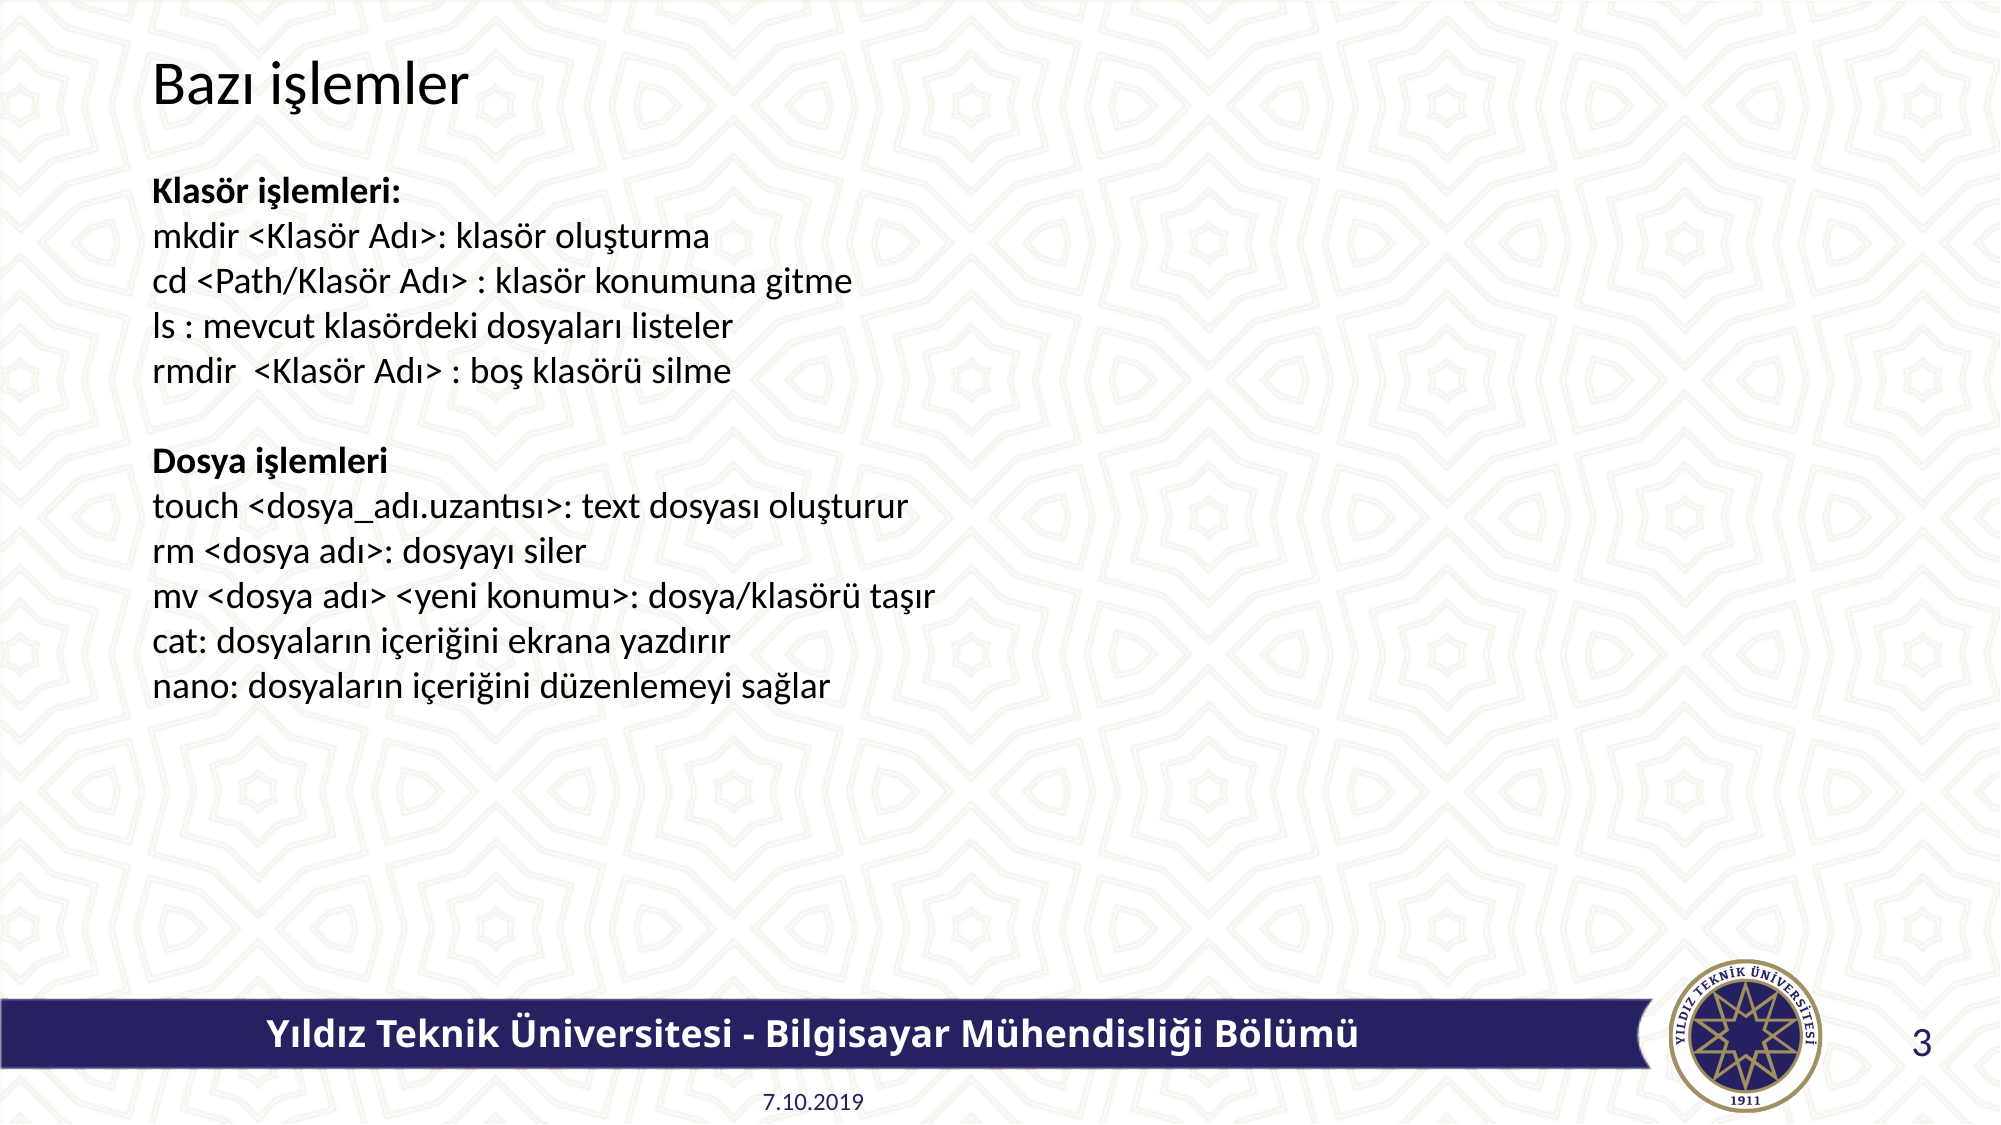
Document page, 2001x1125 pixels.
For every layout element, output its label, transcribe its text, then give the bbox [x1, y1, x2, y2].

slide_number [0, 1070, 1628, 1125]
slide_number 3 [1844, 1010, 2000, 1071]
text_box Klasör işlemleri: mkdir <Klasör Adı>: klasör oluşturma cd <Path/Klasör Adı> : klasör konumuna gitme ls : mevcut klasördeki dosyaları listeler rmdir <Klasör Adı> : boş klasörü silme Dosya işlemleri touch <dosya_adı.uzantısı>: text dosyası oluşturur rm <dosya adı>: dosyayı siler mv <dosya adı> <yeni konumu>: dosya/klasörü taşır cat: dosyaların içeriğini ekrana yazdırır nano: dosyaların içeriğini düzenlemeyi sağlar [137, 151, 1845, 979]
picture [0, 0, 2000, 1125]
title Bazı işlemler [137, 59, 1863, 109]
footer Yıldız Teknik Üniversitesi - Bilgisayar Mühendisliği Bölümü [0, 997, 1628, 1069]
